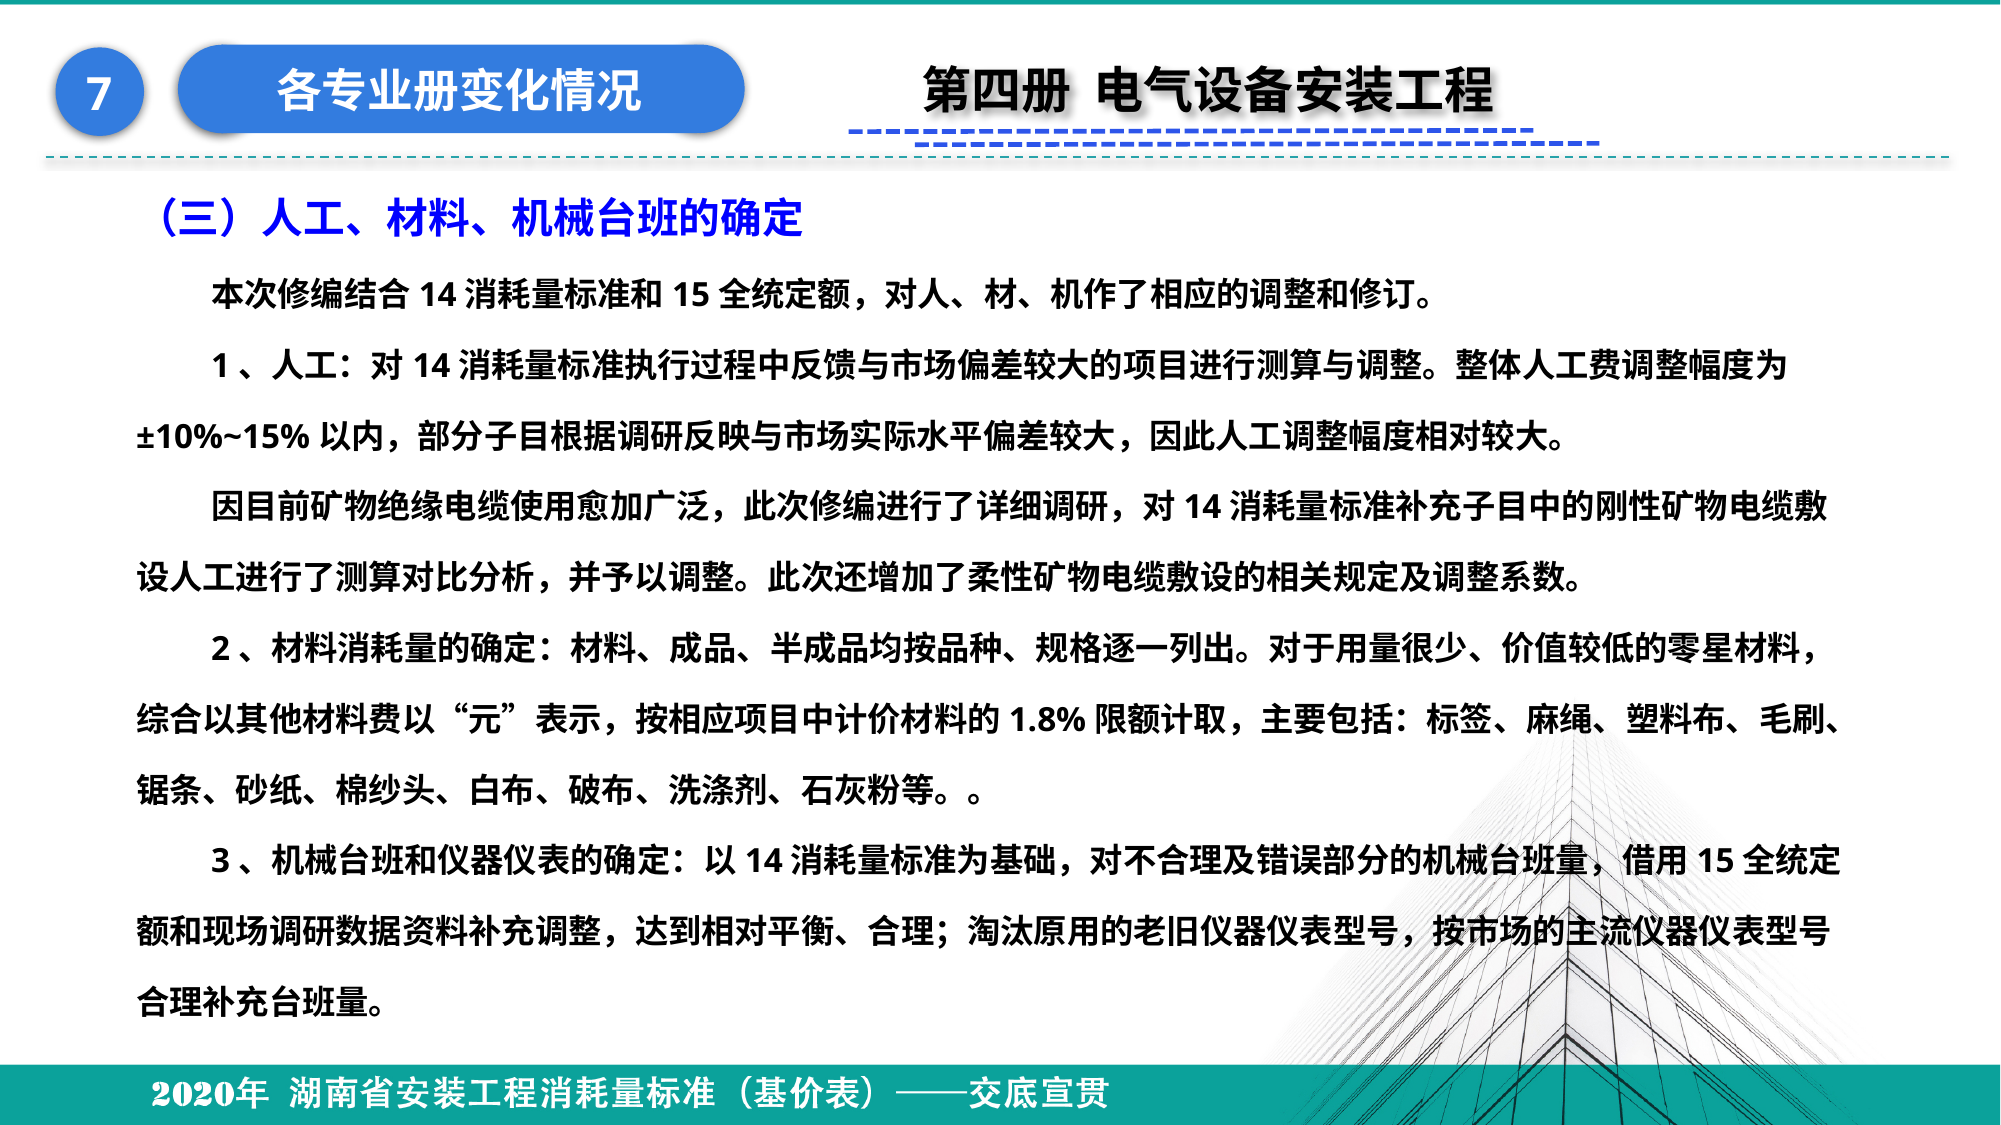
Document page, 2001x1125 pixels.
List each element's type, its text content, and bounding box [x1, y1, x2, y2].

slide_number [1918, 0, 2000, 52]
text_box （三）人工、材料、机械台班的确定 本次修编结合14消耗量标准和15全统定额，对人、材、机作了相应的调整和修订。 1、人工：对14消耗量标准执行过程中反馈与市场偏差较大的项目进行测算与调整。整体人工费调整幅度为±10%~15%以内，部分子目根据调研反映与市场实际水平偏差较大，因此人工调整幅度相对较大。 因目前矿物绝缘电缆使用愈加广泛，此次修编进行了详细调研，对14消耗量标准补充子目中的刚性矿物电缆敷设人工进行了测算对比分析，并予以调整。此次还增加了柔性矿物电缆敷设的相关规定及调整系数。 2、材料消耗量的确定：材料、成品、半成品均按品种、规格逐一列出。对于用量很少、价值较低的零星材料，综合以其他材料费以“元”表示，按相应项目中计价材料的1.8%限额计取，主要包括：标签、麻绳、塑料布、毛刷、锯条、砂纸、棉纱头、白布、破布、洗涤剂、石灰粉等。。 3、机械台班和仪器仪表的确定：以14消耗量标准为基础，对不合理及错误部分的机械台班量，借用15全统定额和现场调研数据资料补充调整，达到相对平衡、合理；淘汰原用的老旧仪器仪表型号，按市场的主流仪器仪表型号合理补充台班量。 [121, 158, 1864, 1029]
picture [0, 0, 2001, 1125]
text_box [45, 44, 1955, 158]
